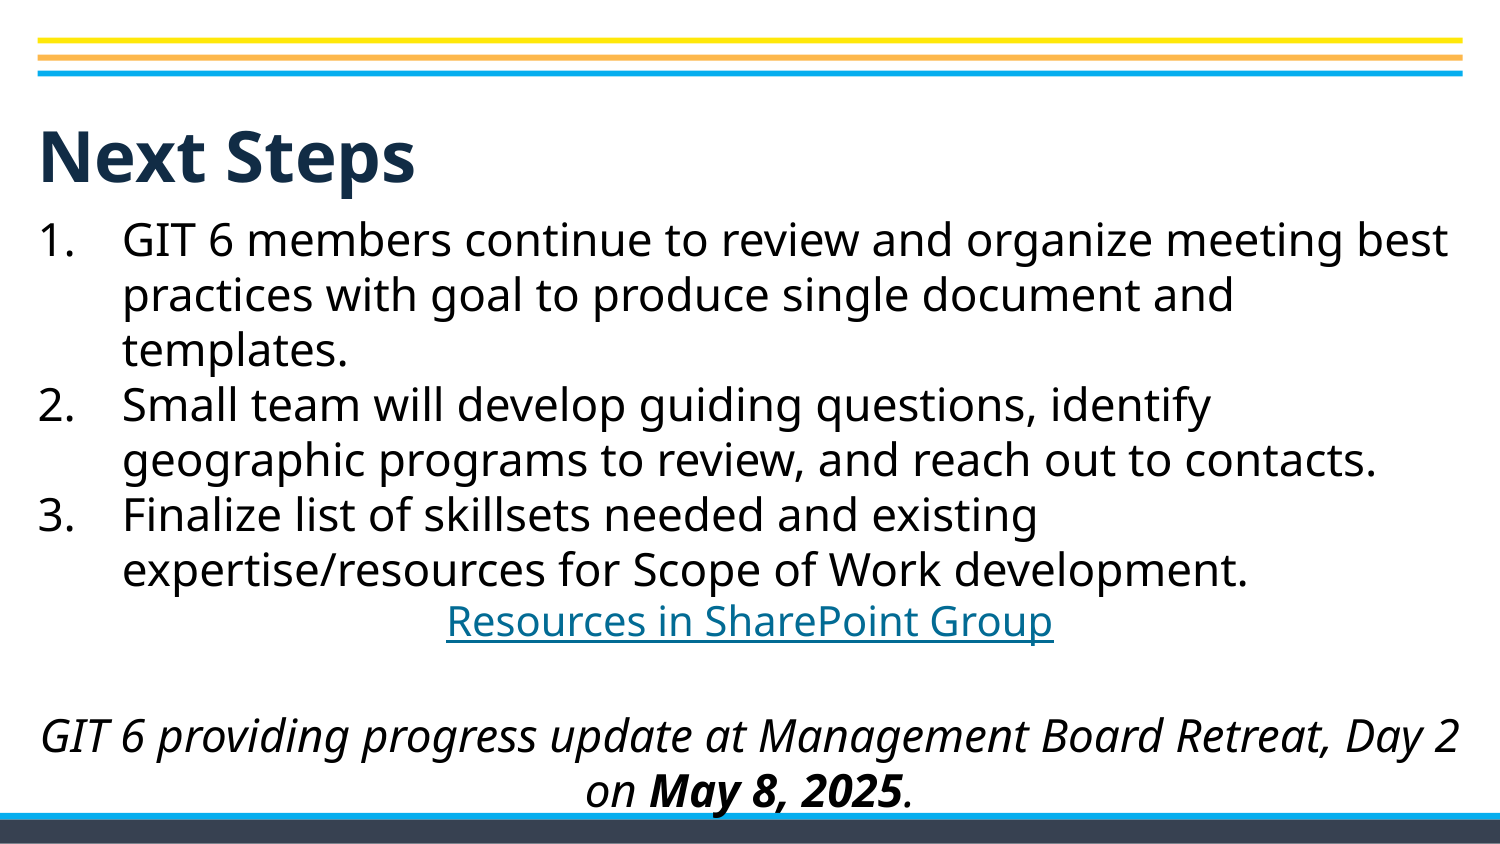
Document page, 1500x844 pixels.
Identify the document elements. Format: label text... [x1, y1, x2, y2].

title Next Steps [37, 112, 1463, 253]
picture [714, 812, 724, 817]
list GIT 6 members continue to review and organize meeting best practices with goal to produce single document and templates. Small team will develop guiding questions, identify geographic programs to review, and reach out to contacts. Finalize list of skillsets needed and existing expertise/resources for Scope of Work development. Resources in SharePoint Group GIT 6 providing progress update at Management Board Retreat, Day 2 on May 8, 2025. [37, 253, 1463, 803]
